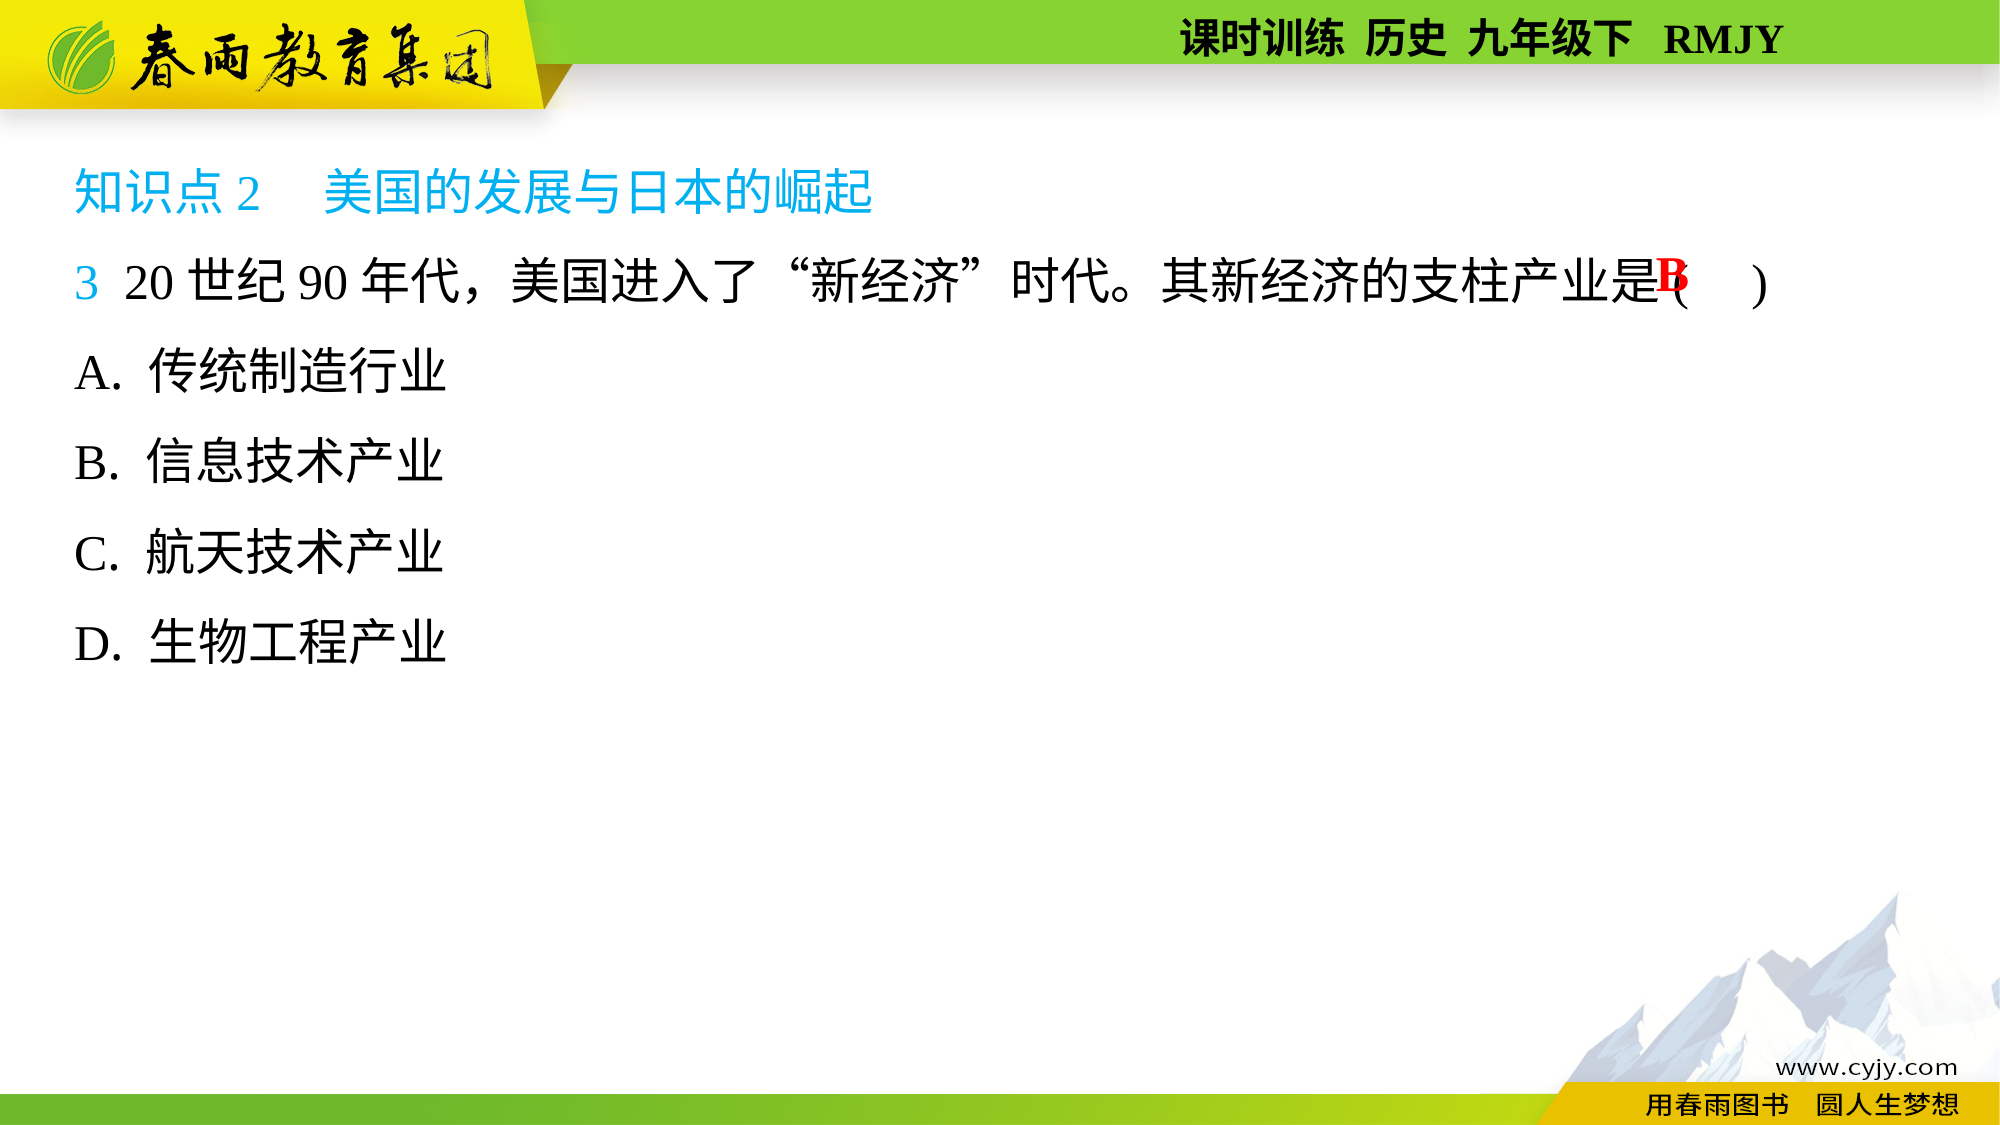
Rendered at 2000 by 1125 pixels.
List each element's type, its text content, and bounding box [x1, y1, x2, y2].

list 知识点2 美国的发展与日本的崛起 3 20世纪90年代，美国进入了“新经济”时代。其新经济的支柱产业是( ) A. 传统制造行业 B. 信息技术产业 C. 航天技术产业 D. 生物工程产业 [59, 122, 1944, 683]
text_box B [1641, 234, 1704, 310]
picture [0, 0, 2000, 1125]
